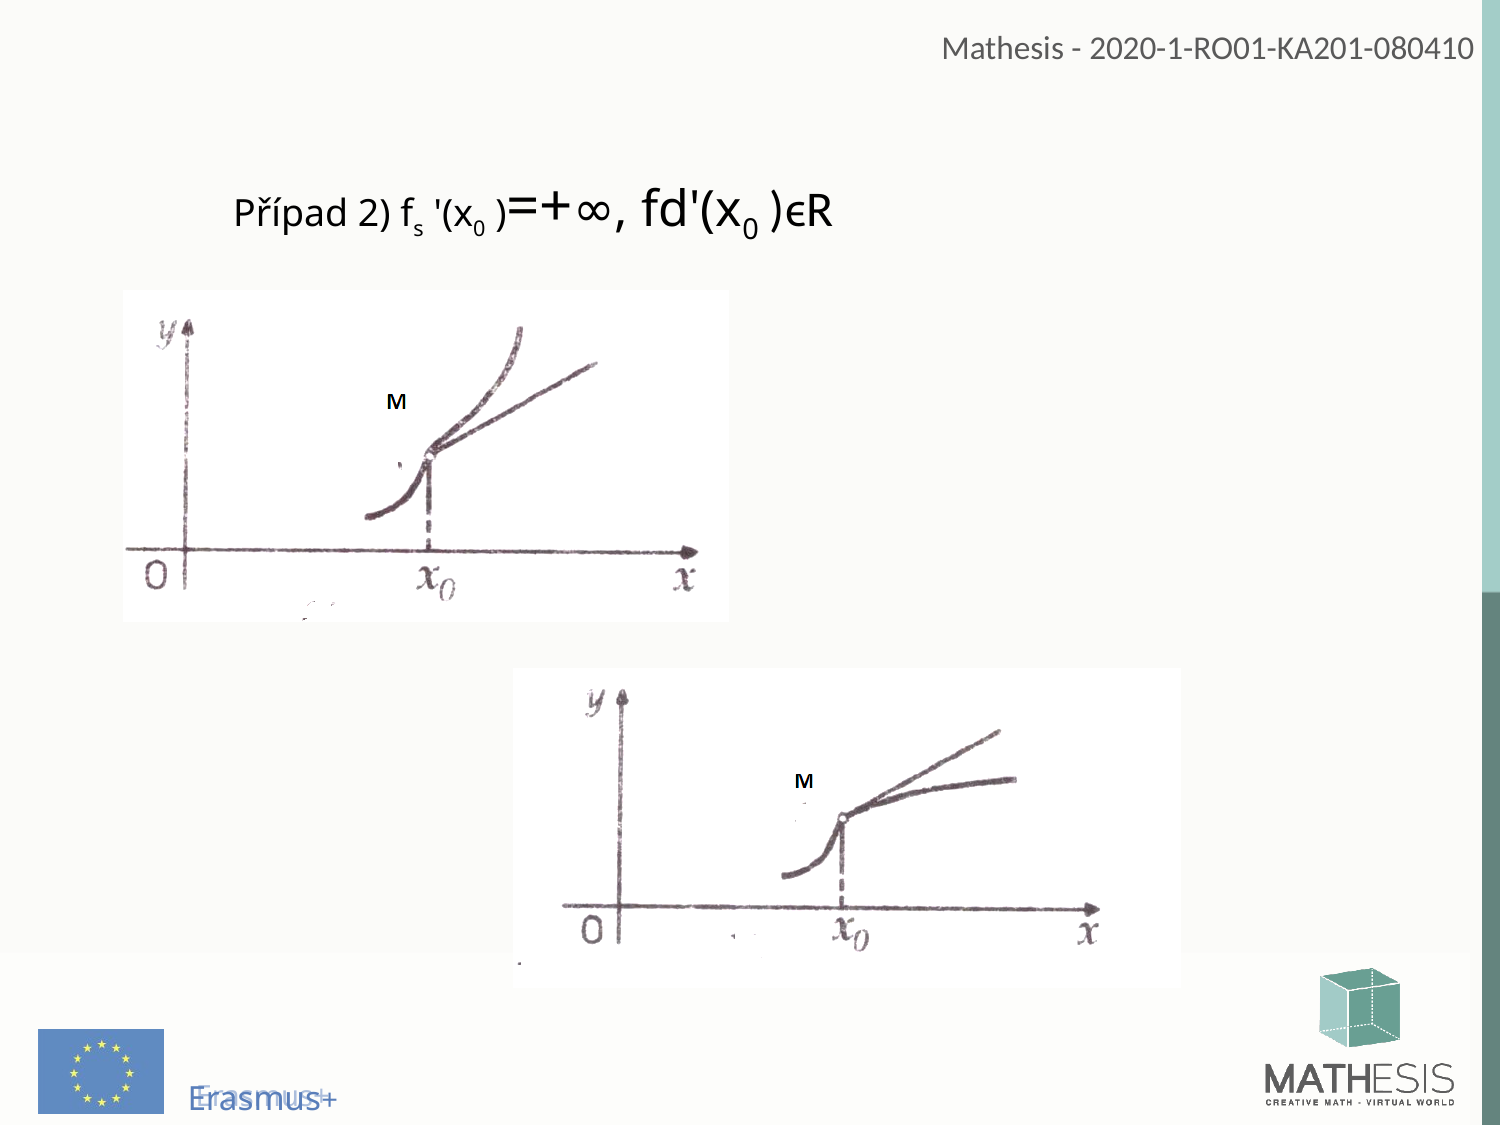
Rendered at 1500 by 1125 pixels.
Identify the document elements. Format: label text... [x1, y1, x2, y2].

picture [123, 290, 730, 622]
picture [513, 668, 1181, 988]
text_box Případ 2) fs '(x0 )=+∞, fd'(x0 )ϵR [218, 160, 1069, 253]
